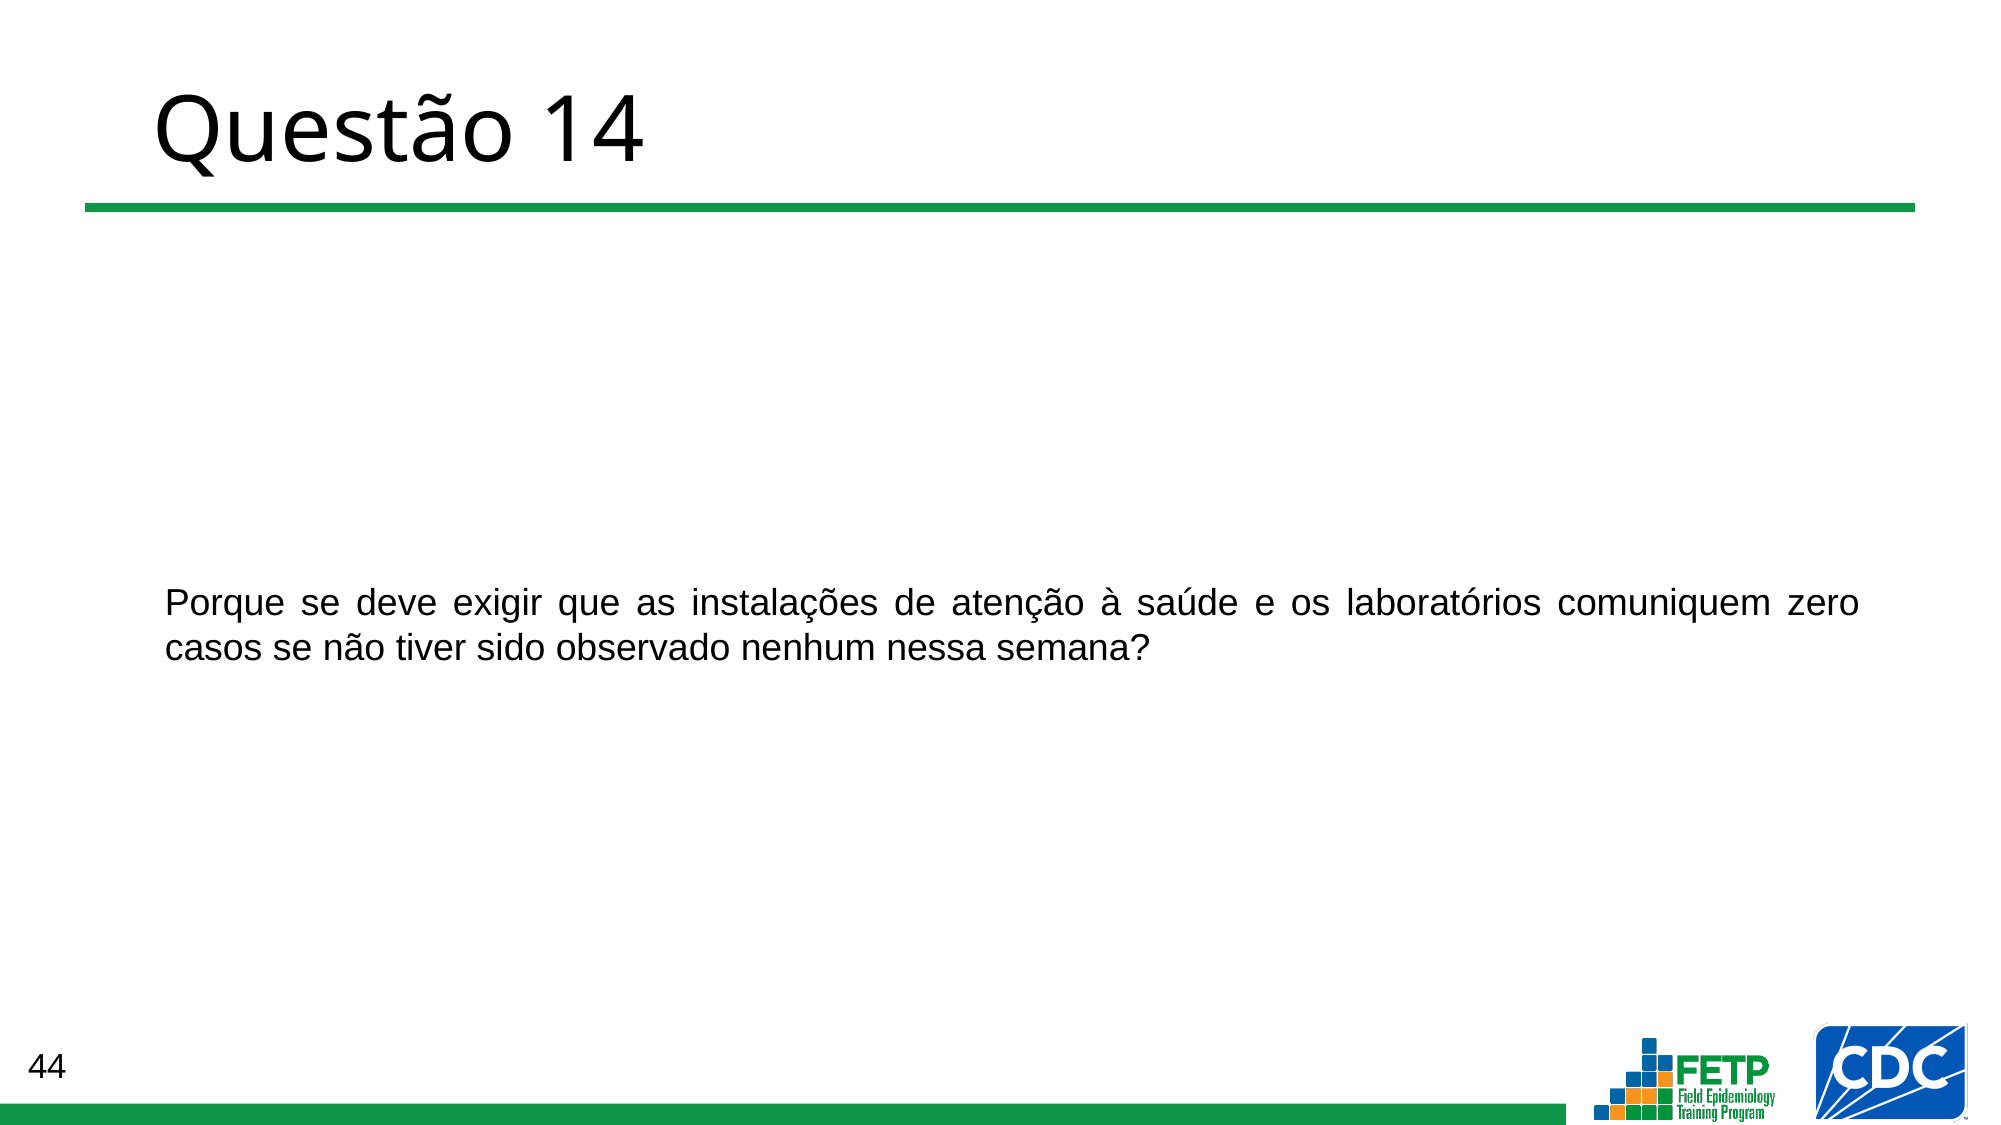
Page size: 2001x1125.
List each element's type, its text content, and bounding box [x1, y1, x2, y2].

picture [1813, 1023, 1968, 1122]
list Porque se deve exigir que as instalações de atenção à saúde e os laboratórios comuniquem zero casos se não tiver sido observado nenhum nessa semana? [150, 242, 1875, 1004]
picture [1594, 1038, 1775, 1122]
title Questão 14 [137, 75, 1863, 207]
